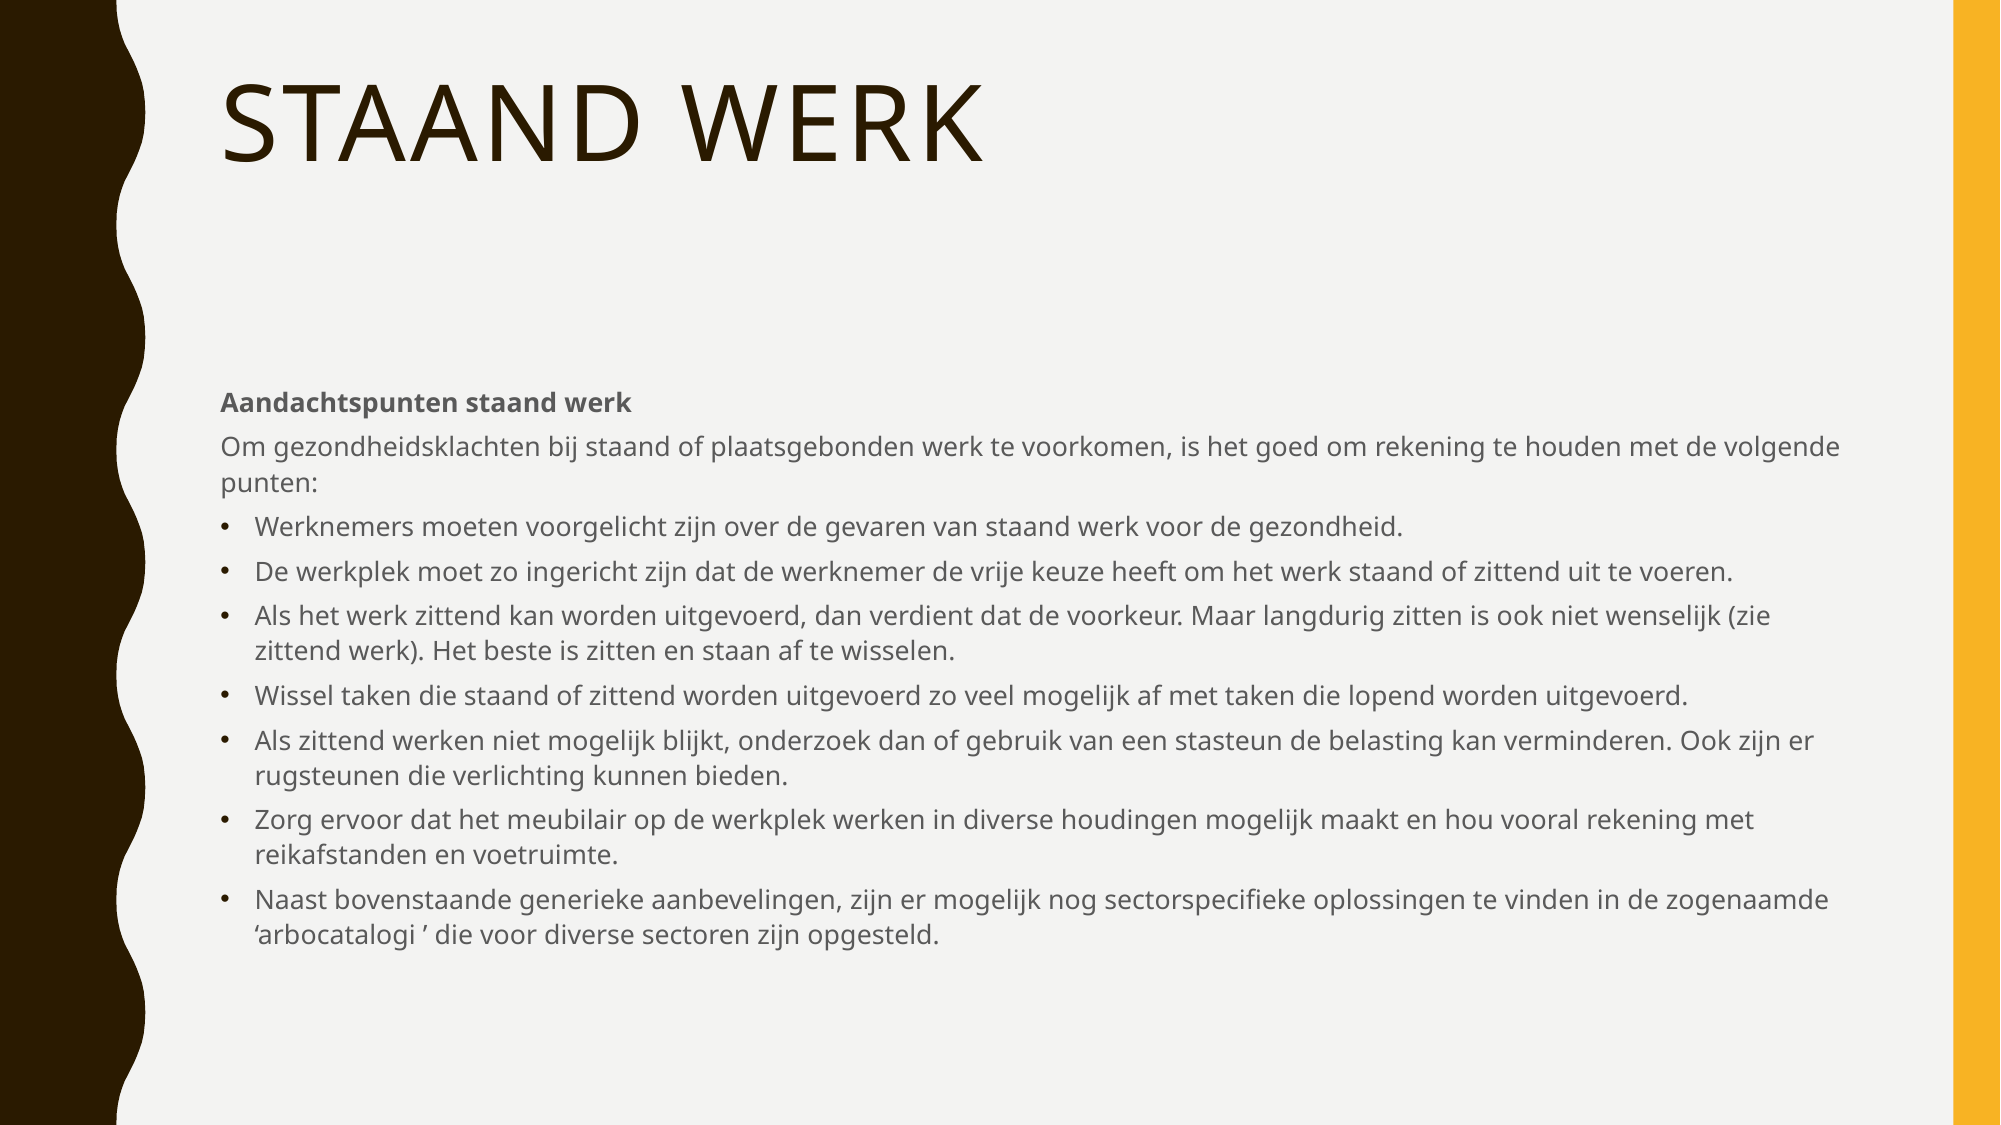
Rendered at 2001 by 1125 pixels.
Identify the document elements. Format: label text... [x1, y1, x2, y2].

title Staand werk [205, 62, 1875, 308]
list Aandachtspunten staand werk Om gezondheidsklachten bij staand of plaatsgebonden werk te voorkomen, is het goed om rekening te houden met de volgende punten: Werknemers moeten voorgelicht zijn over de gevaren van staand werk voor de gezondheid. De werkplek moet zo ingericht zijn dat de werknemer de vrije keuze heeft om het werk staand of zittend uit te voeren. Als het werk zittend kan worden uitgevoerd, dan verdient dat de voorkeur. Maar langdurig zitten is ook niet wenselijk (zie zittend werk). Het beste is zitten en staan af te wisselen. Wissel taken die staand of zittend worden uitgevoerd zo veel mogelijk af met taken die lopend worden uitgevoerd. Als zittend werken niet mogelijk blijkt, onderzoek dan of gebruik van een stasteun de belasting kan verminderen. Ook zijn er rugsteunen die verlichting kunnen bieden. Zorg ervoor dat het meubilair op de werkplek werken in diverse houdingen mogelijk maakt en hou vooral rekening met reikafstanden en voetruimte. Naast bovenstaande generieke aanbevelingen, zijn er mogelijk nog sectorspecifieke oplossingen te vinden in de zogenaamde ‘arbocatalogi ’ die voor diverse sectoren zijn opgesteld. [205, 375, 1875, 965]
